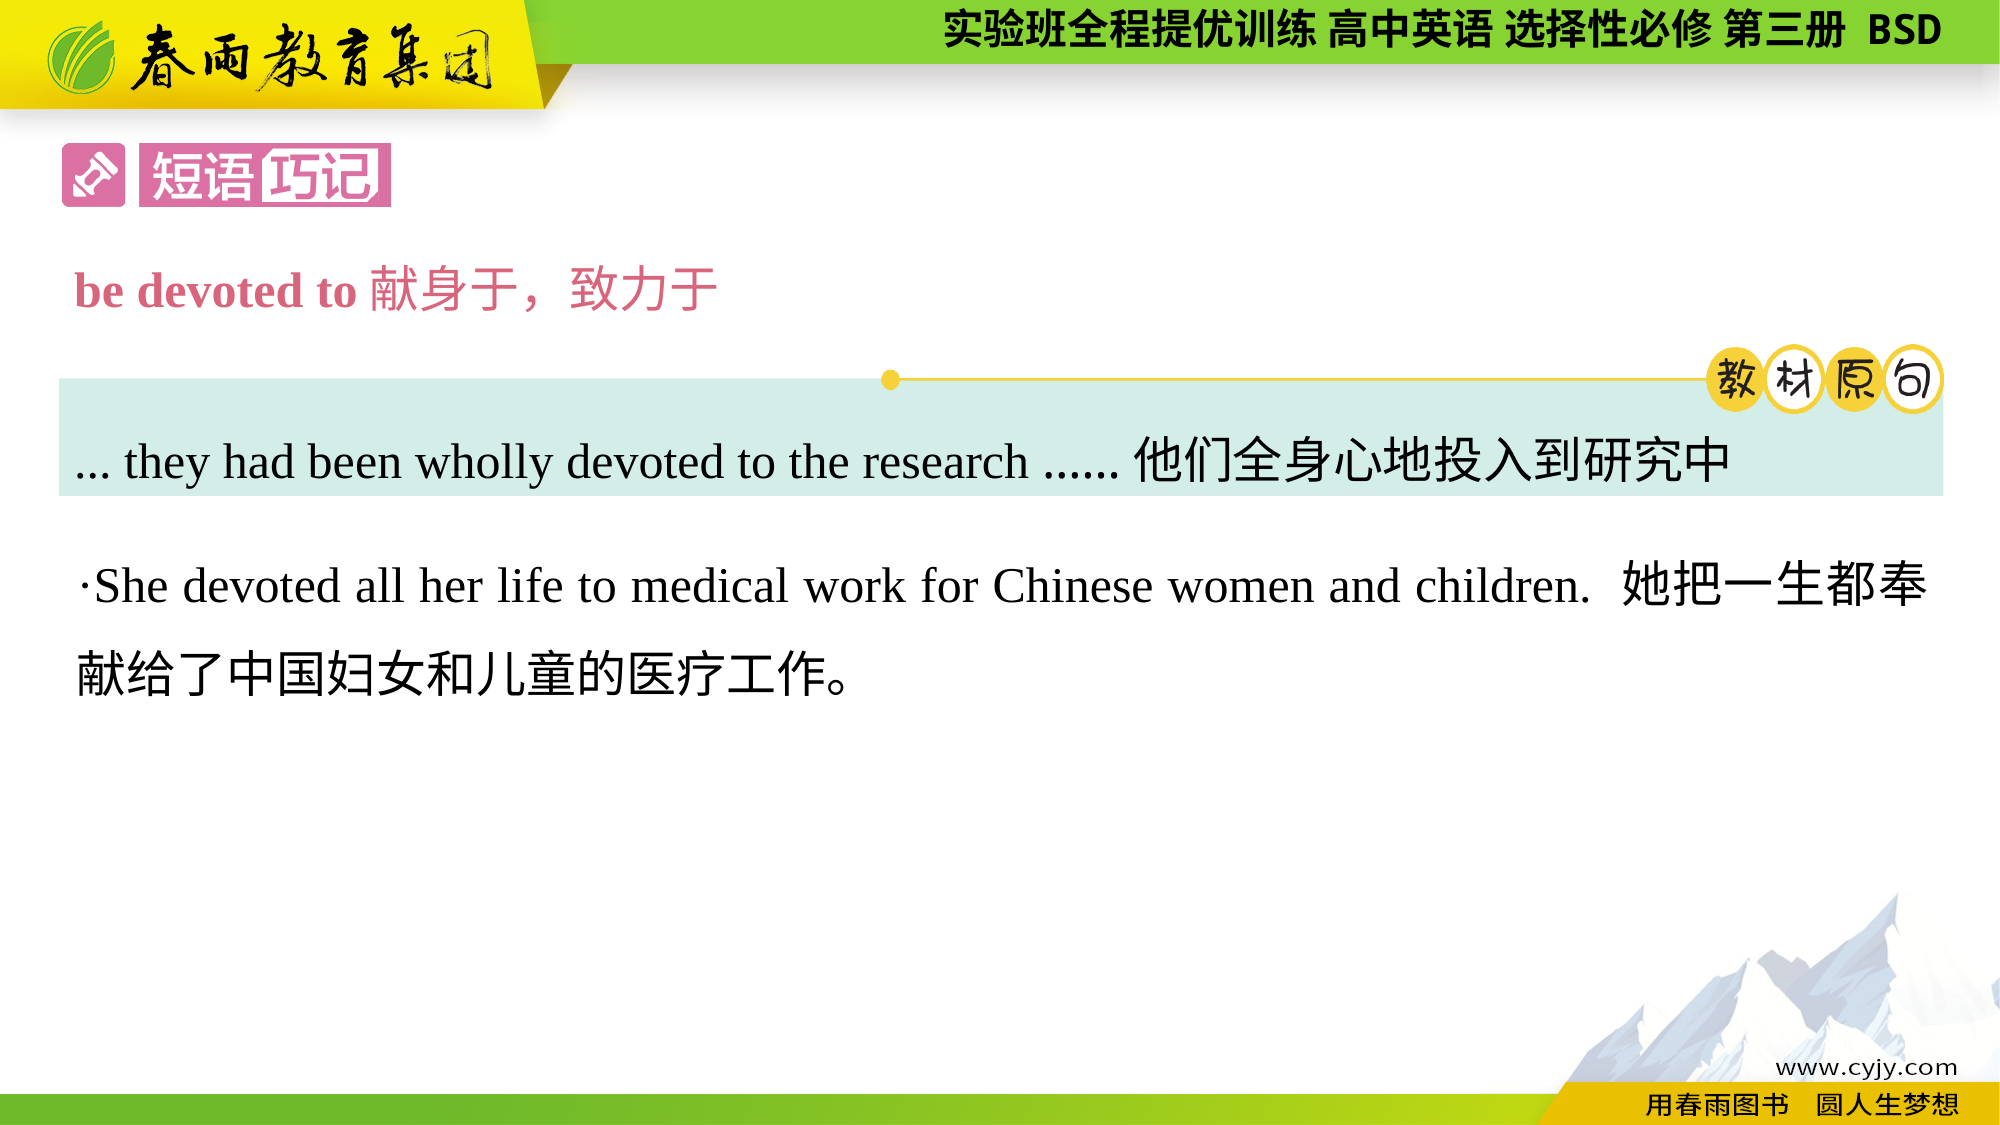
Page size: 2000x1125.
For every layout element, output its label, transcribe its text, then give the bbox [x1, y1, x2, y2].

text_box ... they had been wholly devoted to the research ……他们全身心地投入到研究中 [59, 378, 1944, 496]
picture [0, 0, 2000, 1125]
text_box ·She devoted all her life to medical work for Chinese women and children. 她把一生都奉献给了中国妇女和儿童的医疗工作。 [62, 515, 1944, 710]
list be devoted to献身于，致力于 [59, 219, 1944, 315]
